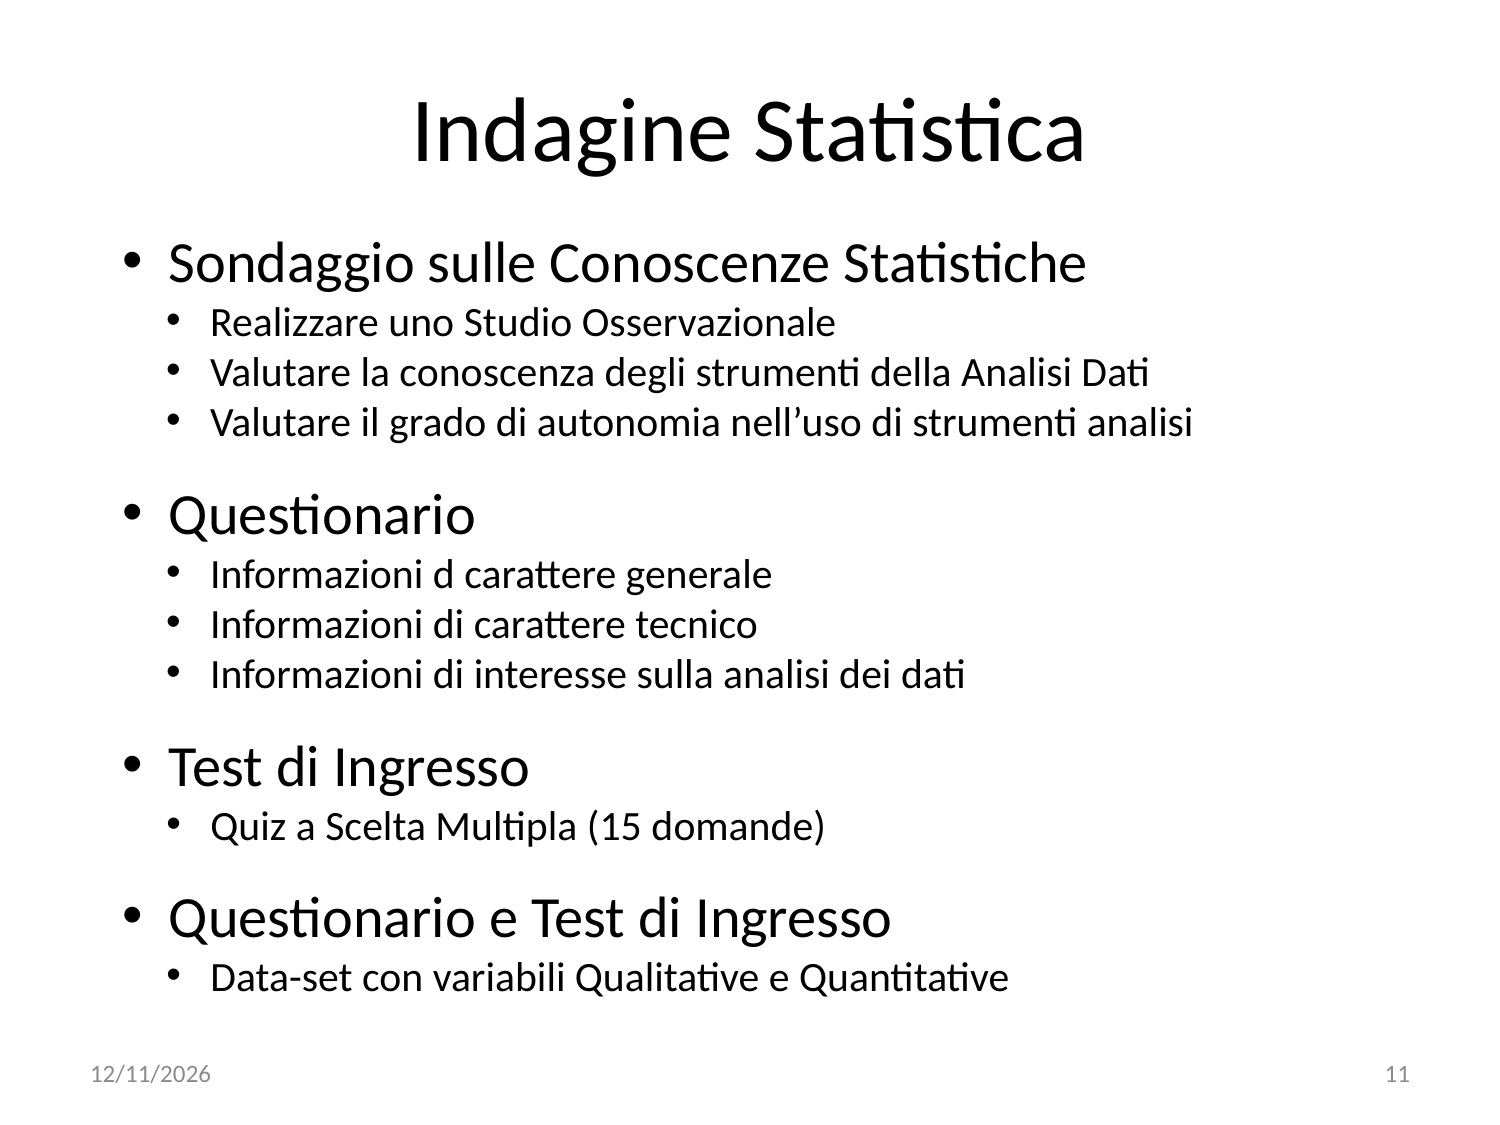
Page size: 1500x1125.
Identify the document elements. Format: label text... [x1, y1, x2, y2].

text_box Questionario e Test di Ingresso Data-set con variabili Qualitative e Quantitative [107, 872, 1425, 1007]
text_box Test di Ingresso Quiz a Scelta Multipla (15 domande) [107, 721, 1425, 856]
slide_number 11 [1074, 1042, 1425, 1103]
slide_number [75, 1042, 425, 1103]
text_box Sondaggio sulle Conoscenze Statistiche Realizzare uno Studio Osservazionale Valutare la conoscenza degli strumenti della Analisi Dati Valutare il grado di autonomia nell’uso di strumenti analisi [107, 217, 1406, 452]
text_box Questionario Informazioni d carattere generale Informazioni di carattere tecnico Informazioni di interesse sulla analisi dei dati [107, 469, 1406, 704]
title Indagine Statistica [75, 45, 1425, 205]
